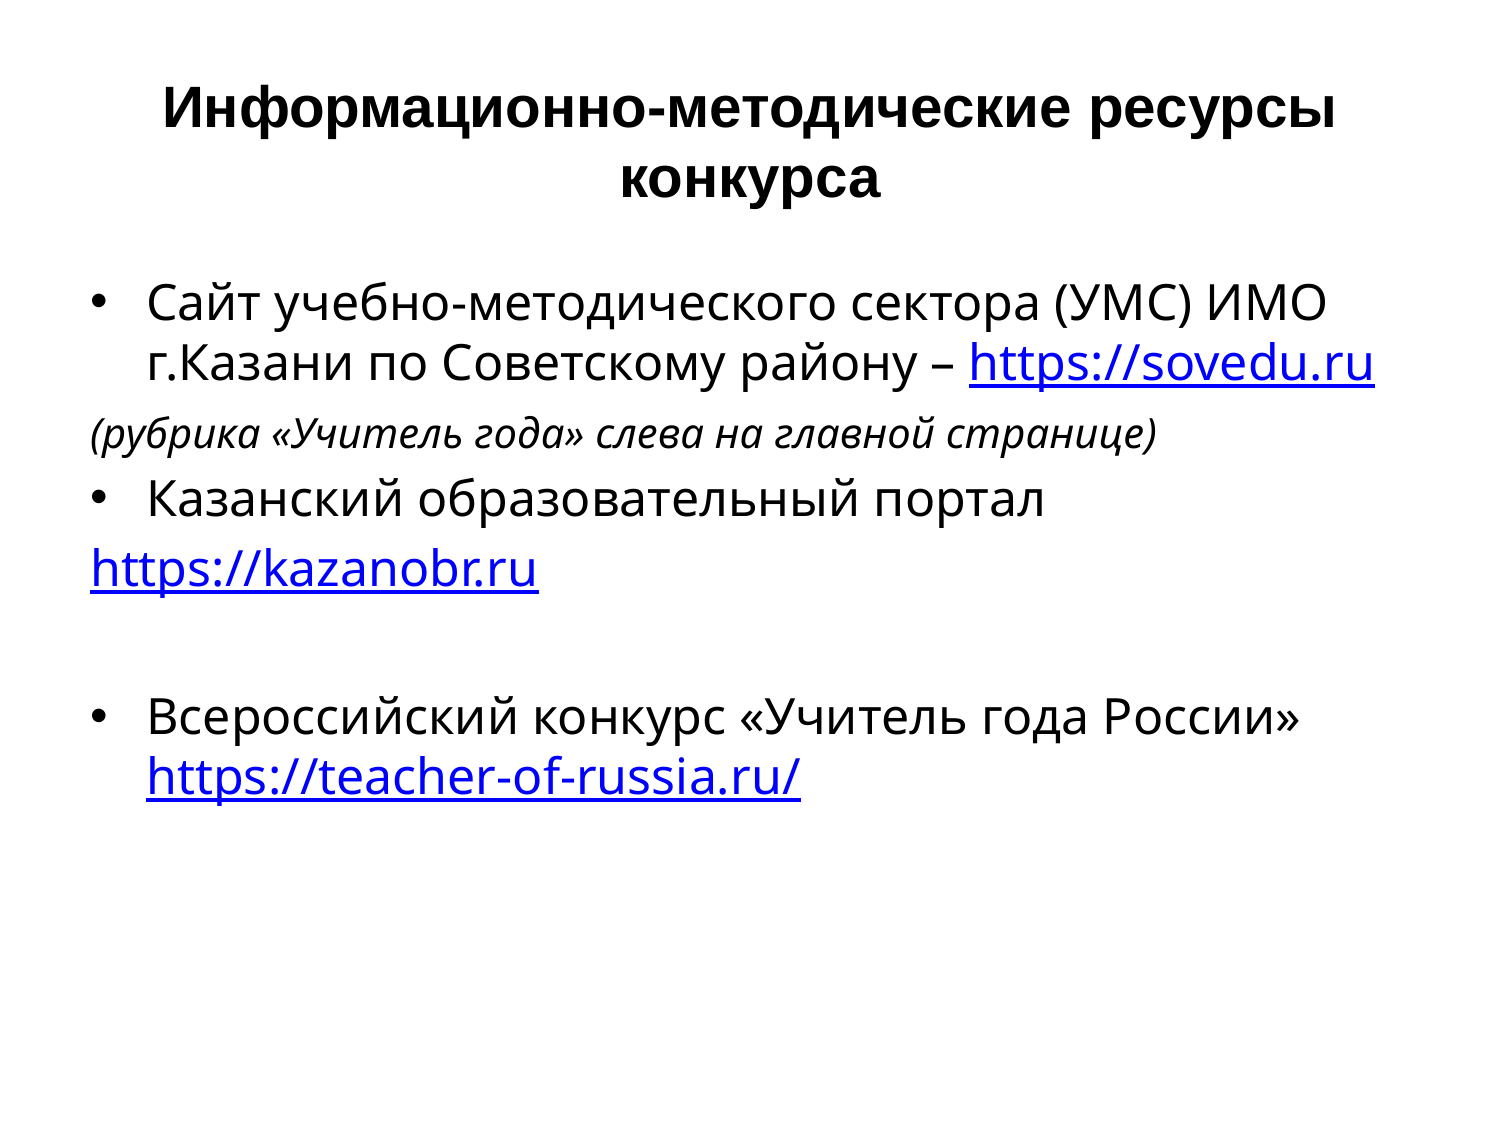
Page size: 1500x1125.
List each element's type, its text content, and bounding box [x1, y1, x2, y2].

title Информационно-методические ресурсы конкурса [75, 45, 1425, 233]
list Сайт учебно-методического сектора (УМС) ИМО г.Казани по Советскому району – https://sovedu.ru (рубрика «Учитель года» слева на главной странице) Казанский образовательный портал https://kazanobr.ru Всероссийский конкурс «Учитель года России» https://teacher-of-russia.ru/ [75, 262, 1425, 1005]
